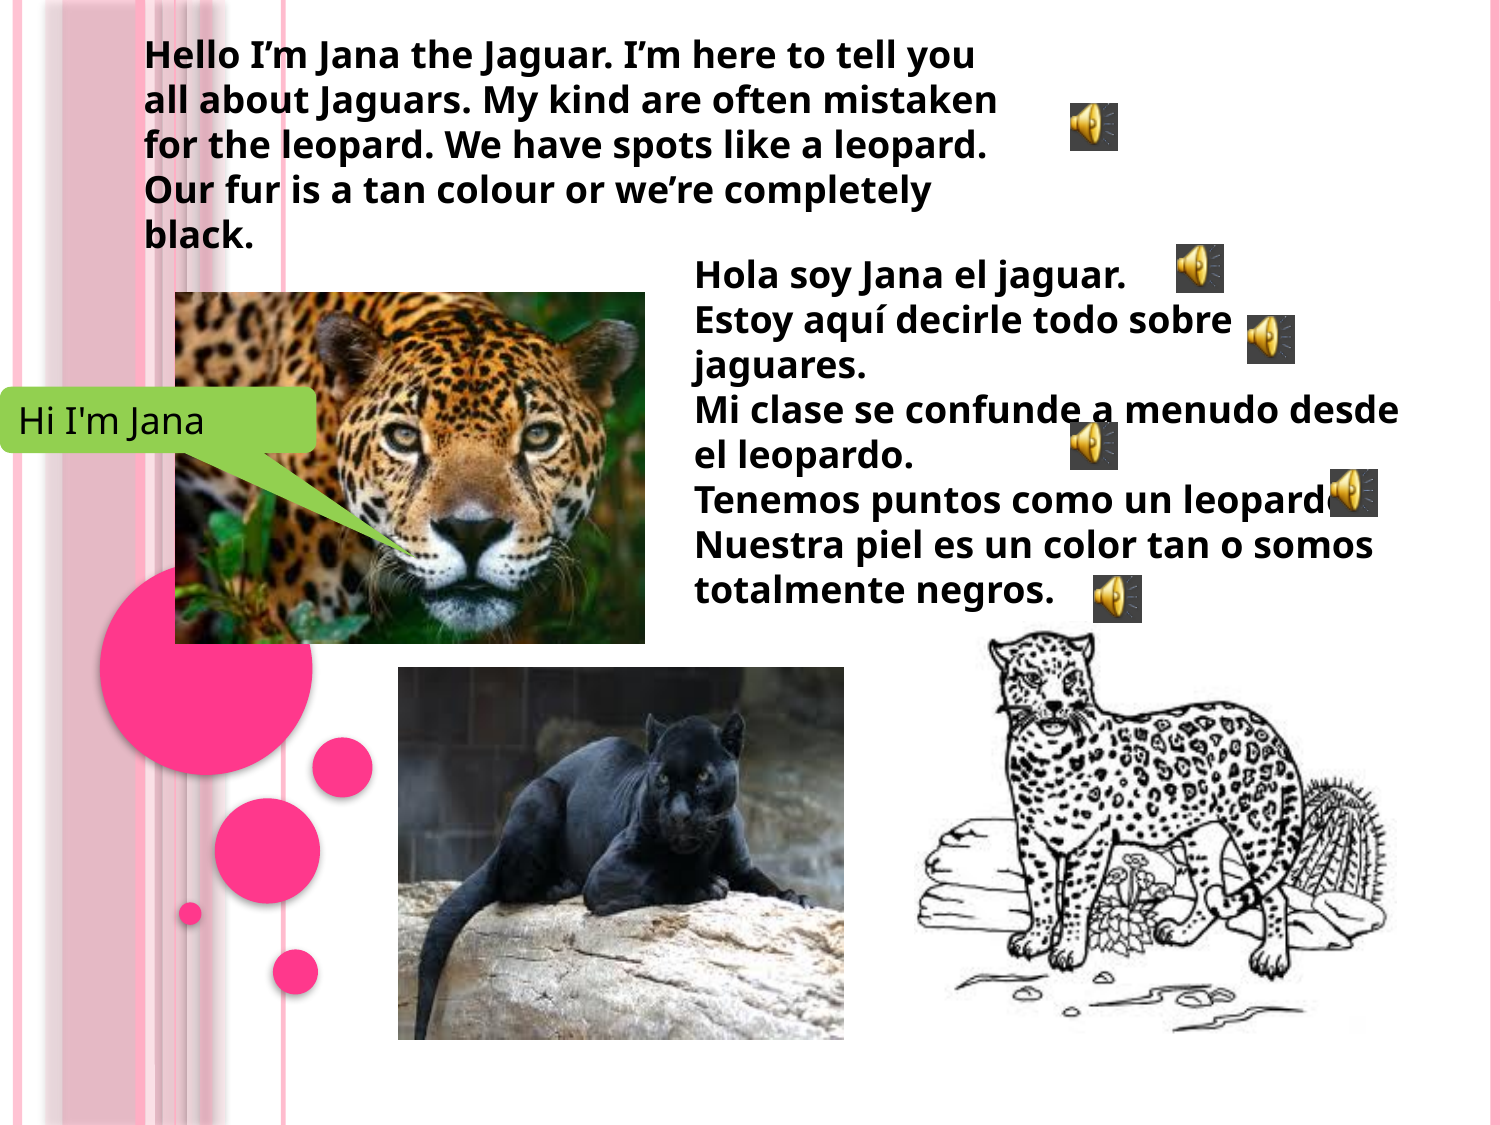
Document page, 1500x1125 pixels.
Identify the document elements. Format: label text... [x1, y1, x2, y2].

picture [1328, 467, 1380, 519]
picture [1068, 101, 1120, 153]
text_box Hi I'm Jana [0, 386, 169, 454]
picture [397, 667, 845, 1041]
picture [1245, 313, 1297, 365]
text_box Hello I’m Jana the Jaguar. I’m here to tell you all about Jaguars. My kind are often mistaken for the leopard. We have spots like a leopard. Our fur is a tan colour or we’re completely black. [128, 23, 1043, 309]
picture [175, 292, 645, 645]
picture [913, 573, 1398, 1041]
text_box Hola soy Jana el jaguar. Estoy aquí decirle todo sobre jaguares. Mi clase se confunde a menudo desde el leopardo. Tenemos puntos como un leopardo. Nuestra piel es un color tan o somos totalmente negros. [679, 243, 1430, 619]
picture [1174, 243, 1226, 295]
picture [1068, 420, 1120, 472]
